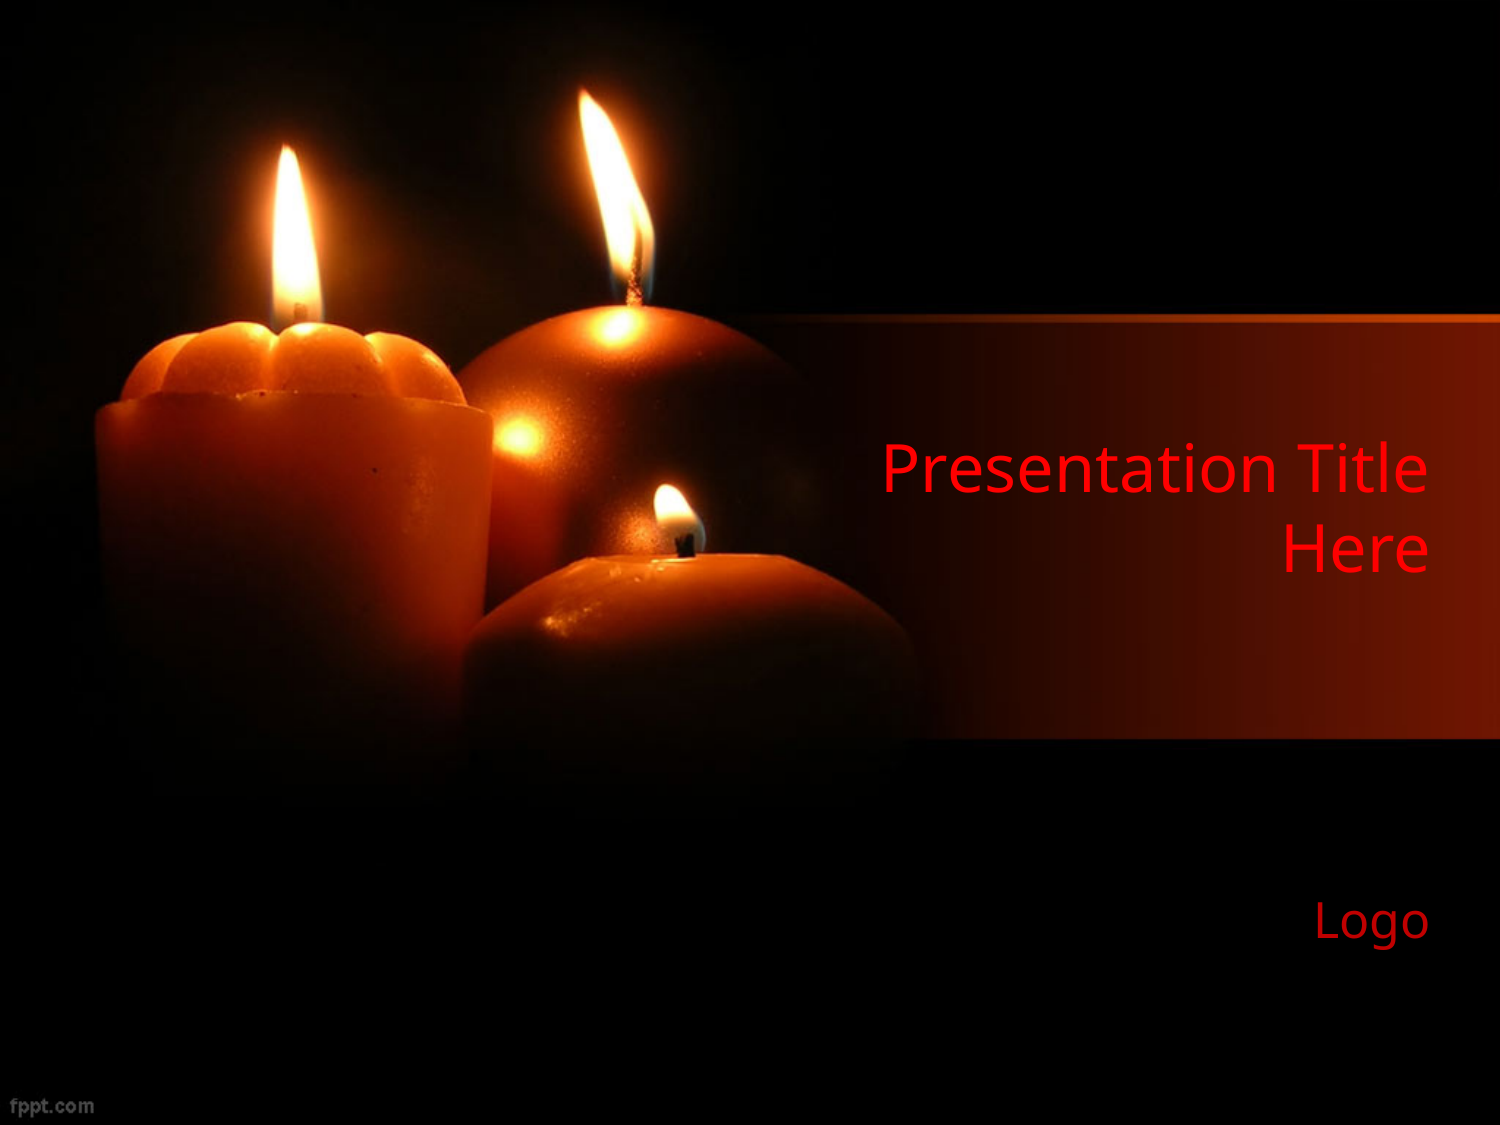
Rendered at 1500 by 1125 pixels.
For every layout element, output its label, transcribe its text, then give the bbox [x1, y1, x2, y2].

subtitle Logo [1228, 881, 1447, 972]
title Presentation Title Here [761, 385, 1447, 627]
picture [0, 0, 1500, 1125]
